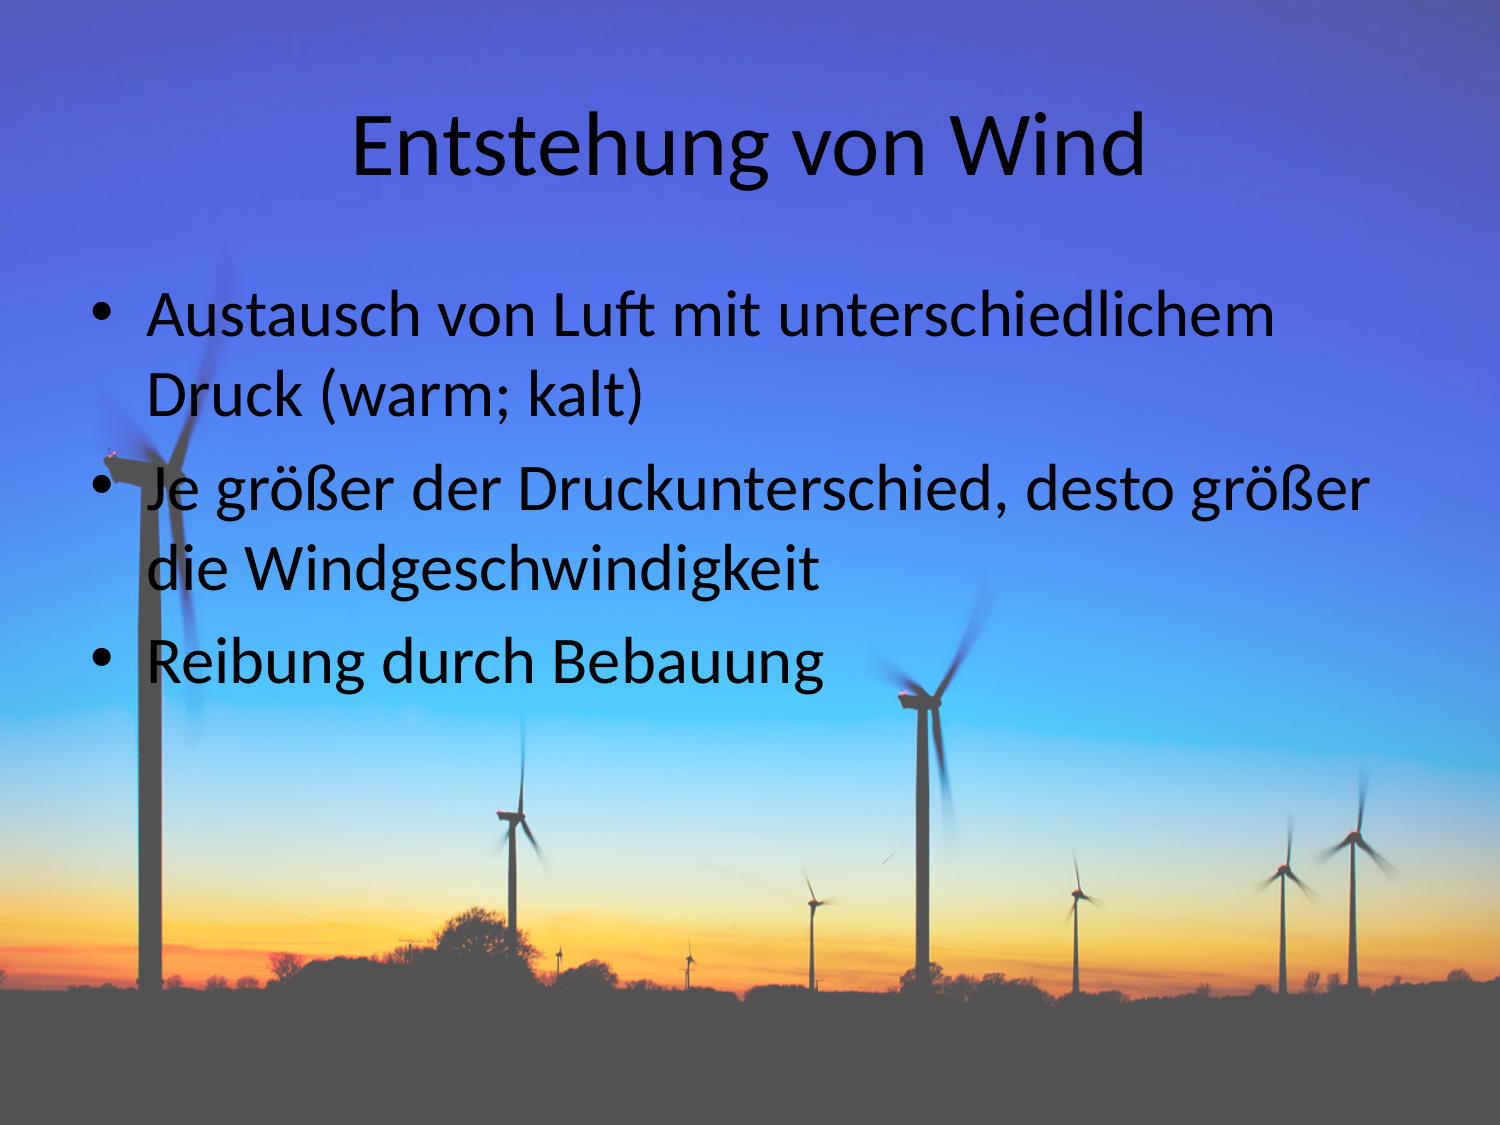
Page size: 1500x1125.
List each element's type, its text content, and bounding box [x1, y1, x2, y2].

list Austausch von Luft mit unterschiedlichem Druck (warm; kalt) Je größer der Druckunterschied, desto größer die Windgeschwindigkeit Reibung durch Bebauung [75, 262, 1425, 1005]
title Entstehung von Wind [75, 45, 1425, 233]
